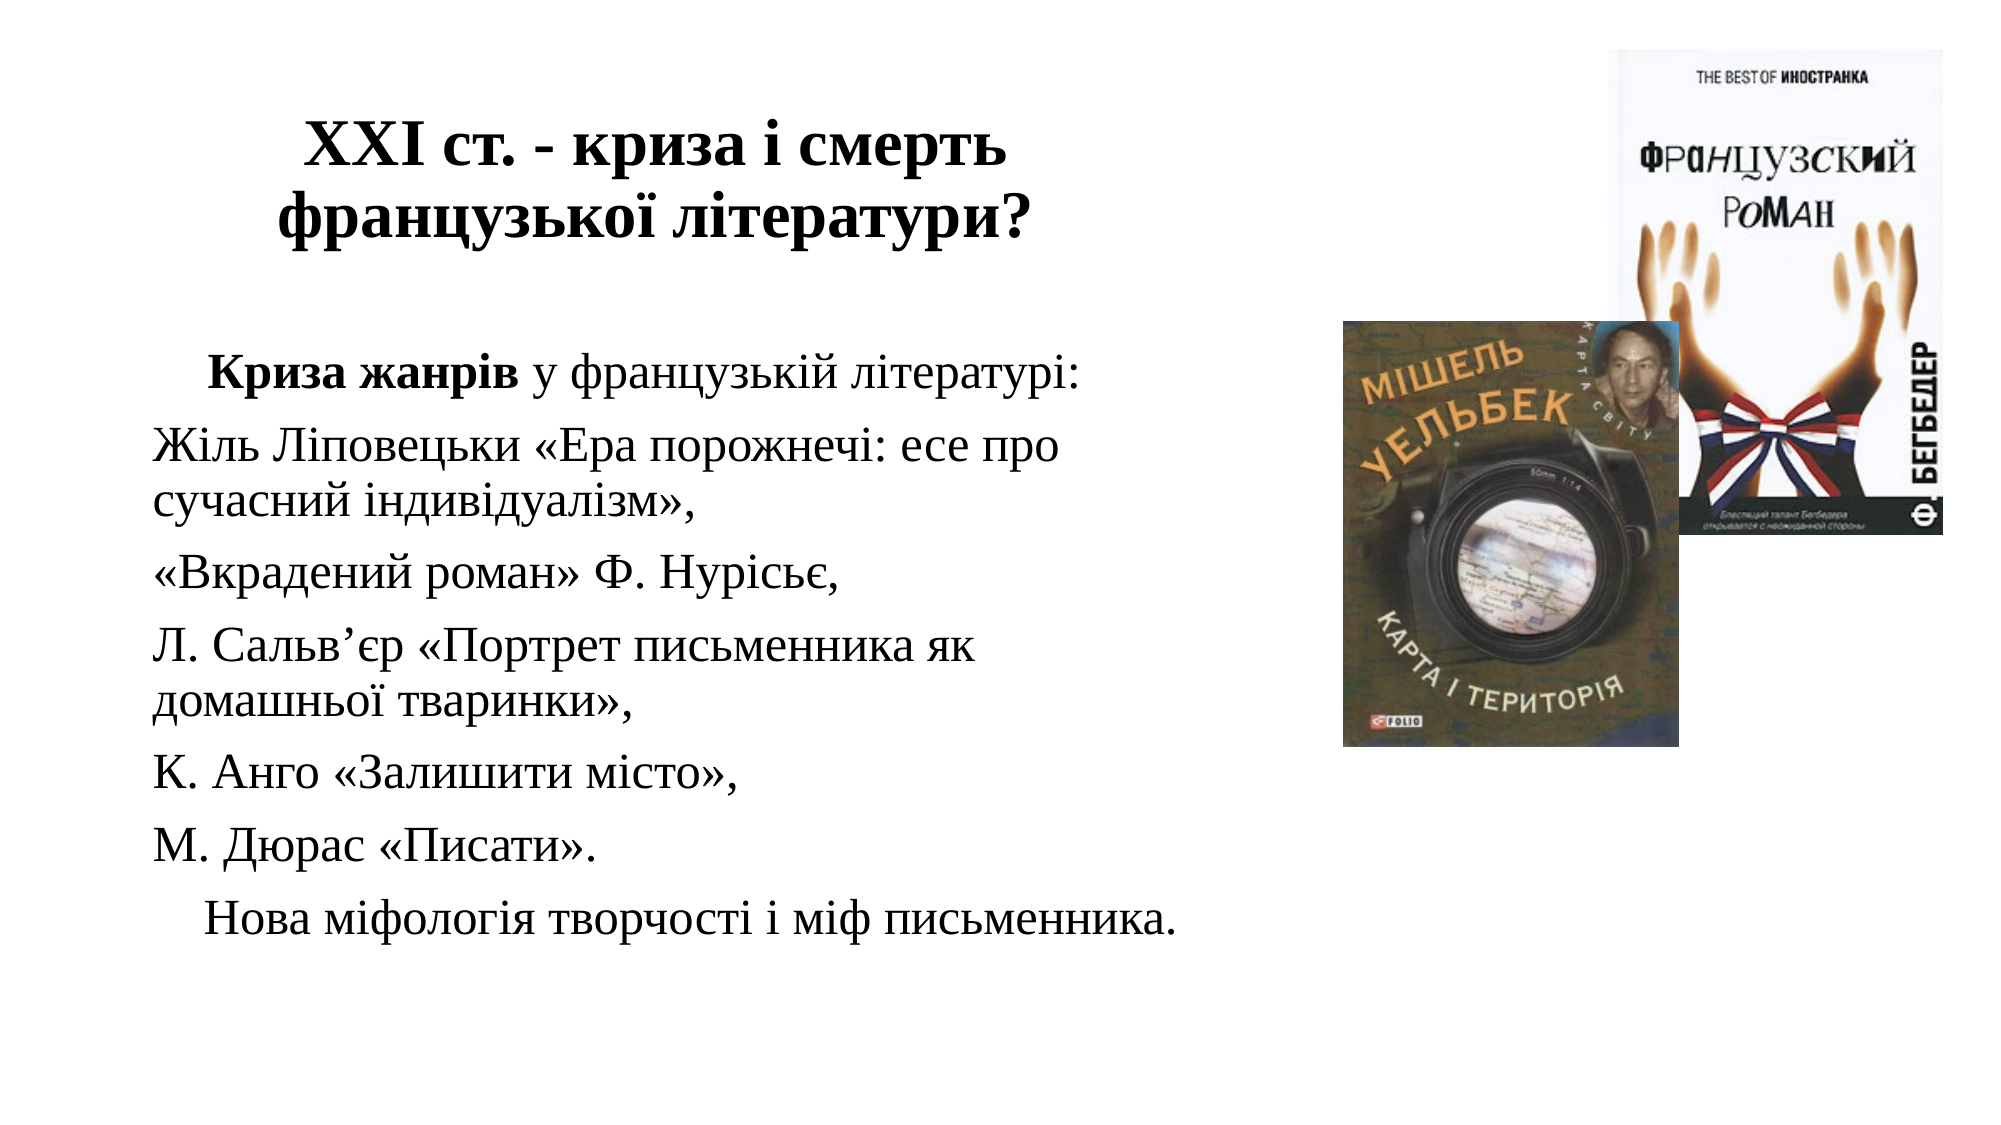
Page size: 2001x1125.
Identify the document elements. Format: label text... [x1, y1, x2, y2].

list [1608, 49, 1943, 535]
list Криза жанрів у французькій літературі: Жіль Ліповецьки «Ера порожнечі: есе про сучасний індивідуалізм», «Вкрадений роман» Ф. Нурісьє, Л. Сальв’єр «Портрет письменника як домашньої тваринки», К. Анго «Залишити місто», М. Дюрас «Писати». Нова міфологія творчості і міф письменника. [137, 337, 1216, 963]
title ХХІ ст. - криза і смерть французької літератури? [137, 75, 1175, 260]
picture [1343, 321, 1679, 747]
